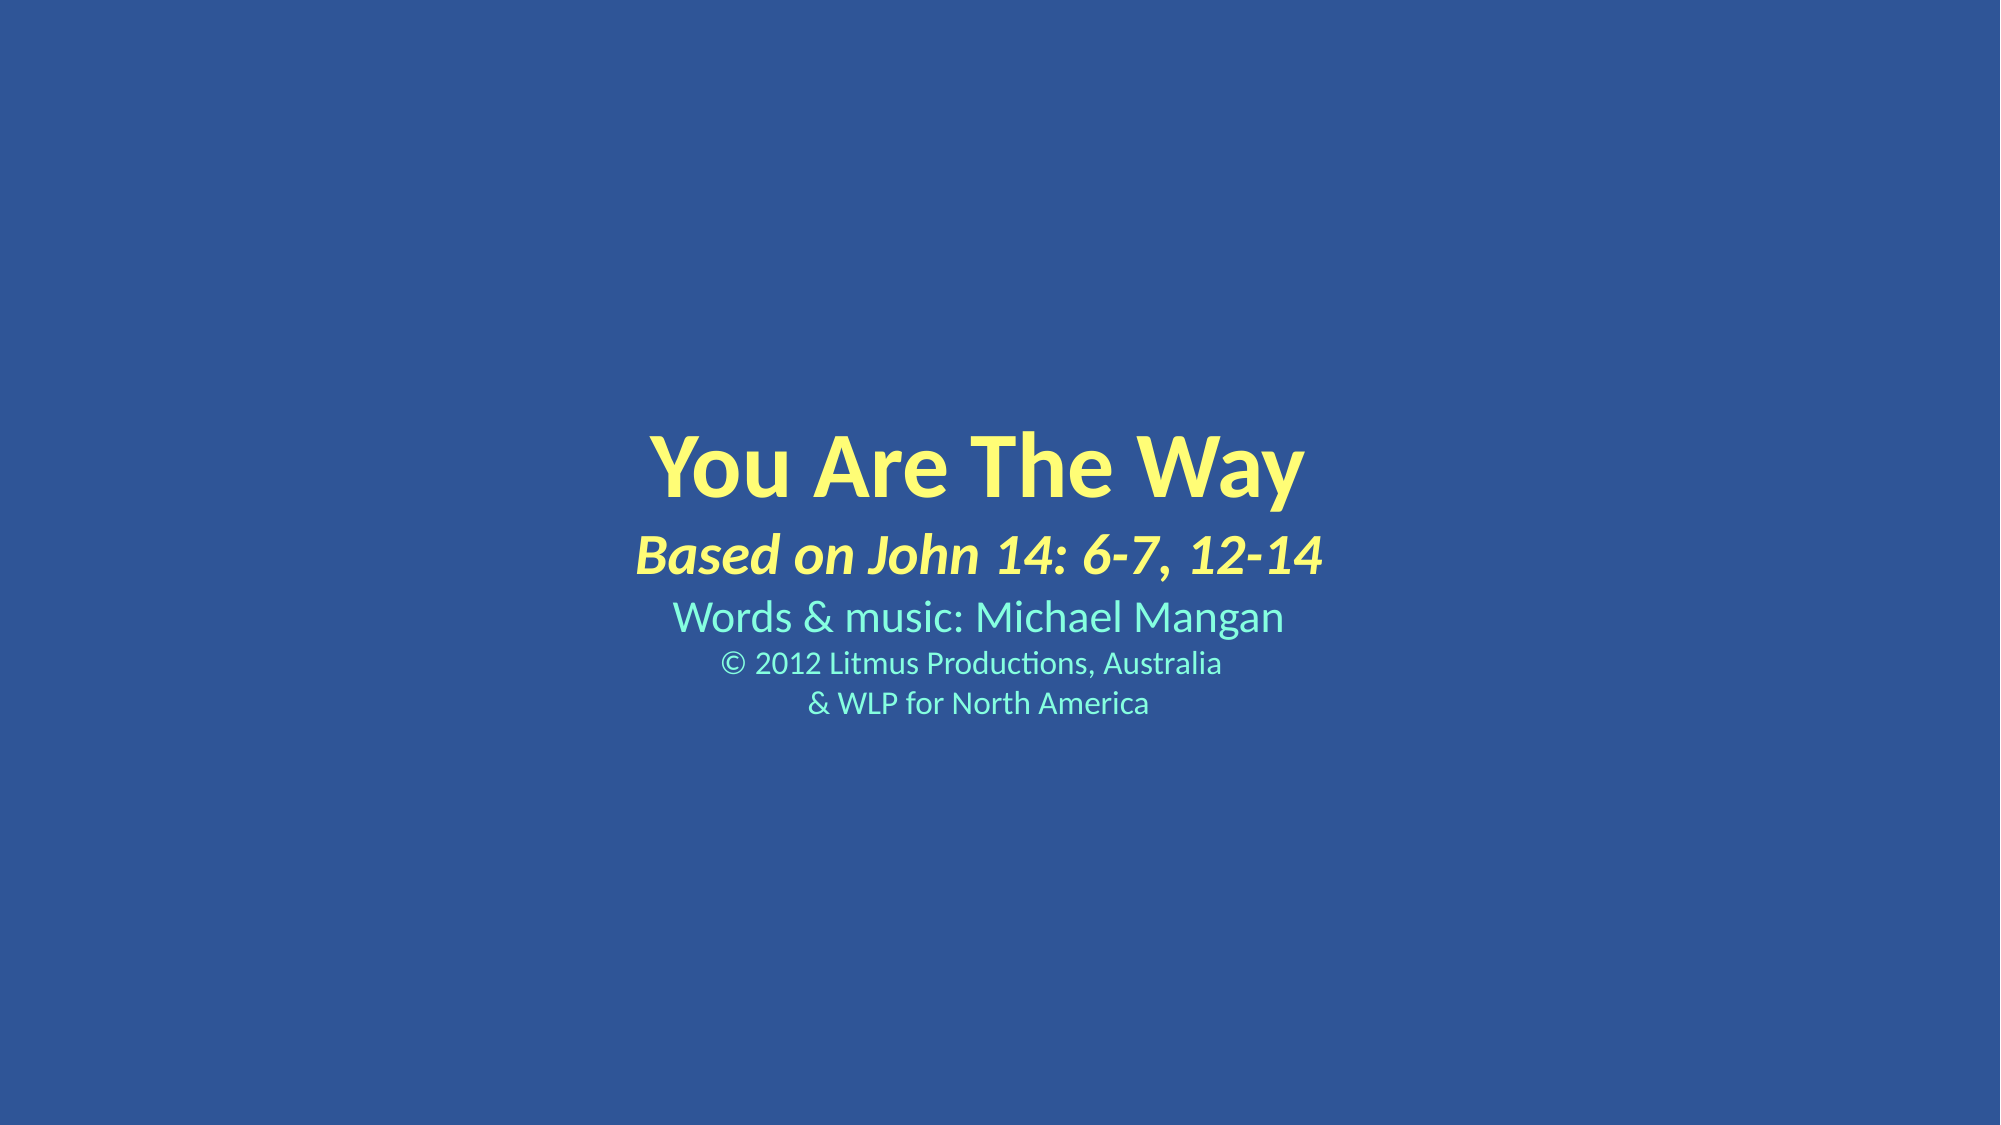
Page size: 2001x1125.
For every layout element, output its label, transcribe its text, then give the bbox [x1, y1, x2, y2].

text_box You Are The Way Based on John 14: 6-7, 12-14 Words & music: Michael Mangan © 2012 Litmus Productions, Australia & WLP for North America [291, 403, 1667, 722]
